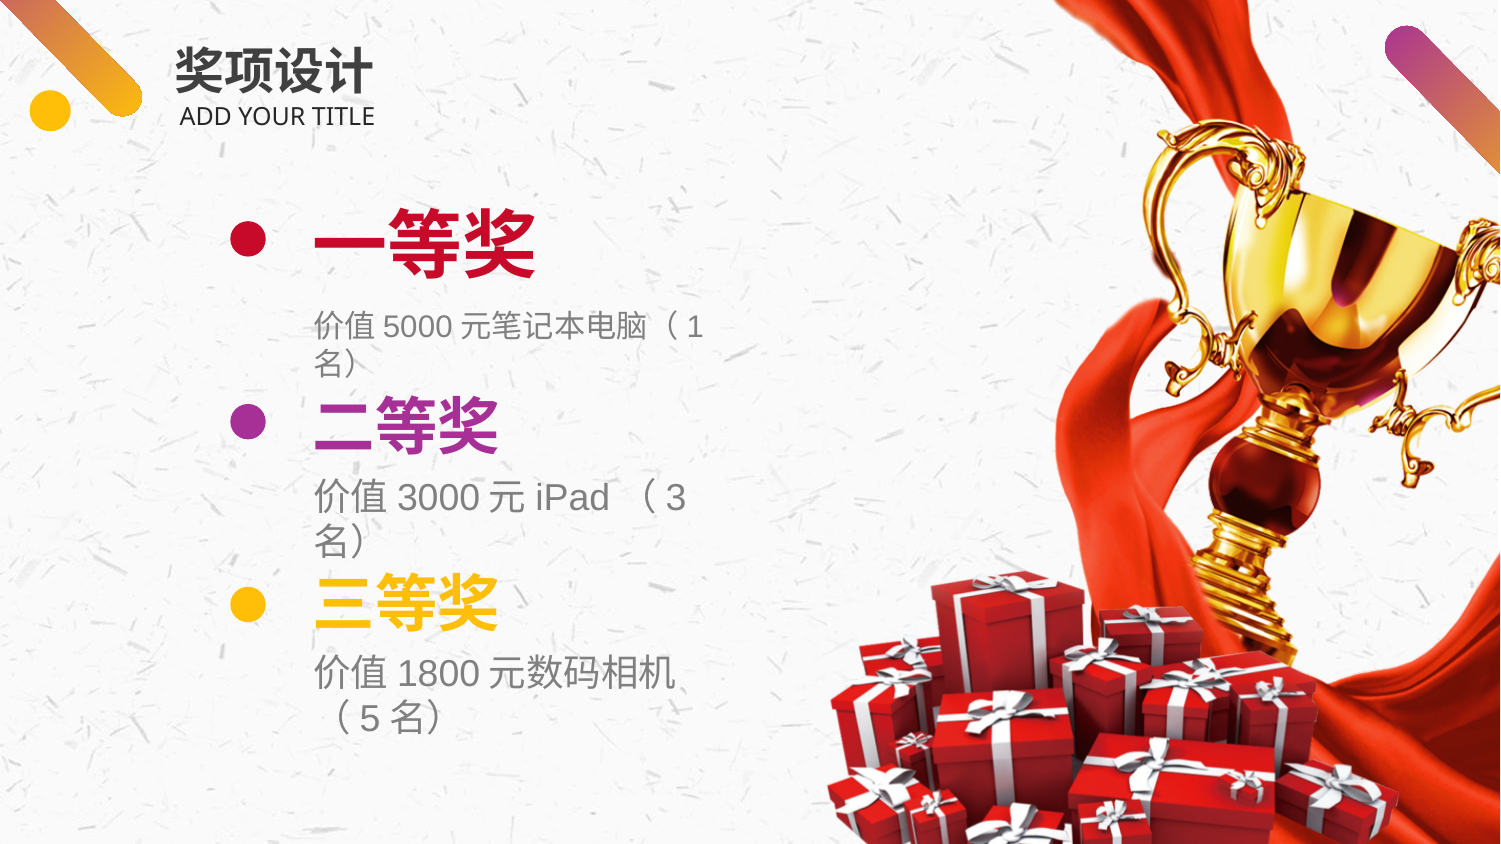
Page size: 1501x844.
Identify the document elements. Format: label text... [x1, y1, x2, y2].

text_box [159, 32, 521, 140]
text_box 二等奖 [312, 387, 544, 463]
text_box 价值1800元数码相机（5名） [313, 649, 715, 740]
text_box 一等奖 [312, 197, 668, 288]
picture [0, 0, 1501, 844]
text_box 价值5000元笔记本电脑（1名） [313, 306, 753, 382]
text_box 三等奖 [312, 563, 544, 639]
text_box [228, 584, 268, 625]
text_box [228, 401, 268, 442]
text_box [228, 219, 268, 259]
text_box 价值3000元iPad（3名） [313, 473, 715, 563]
